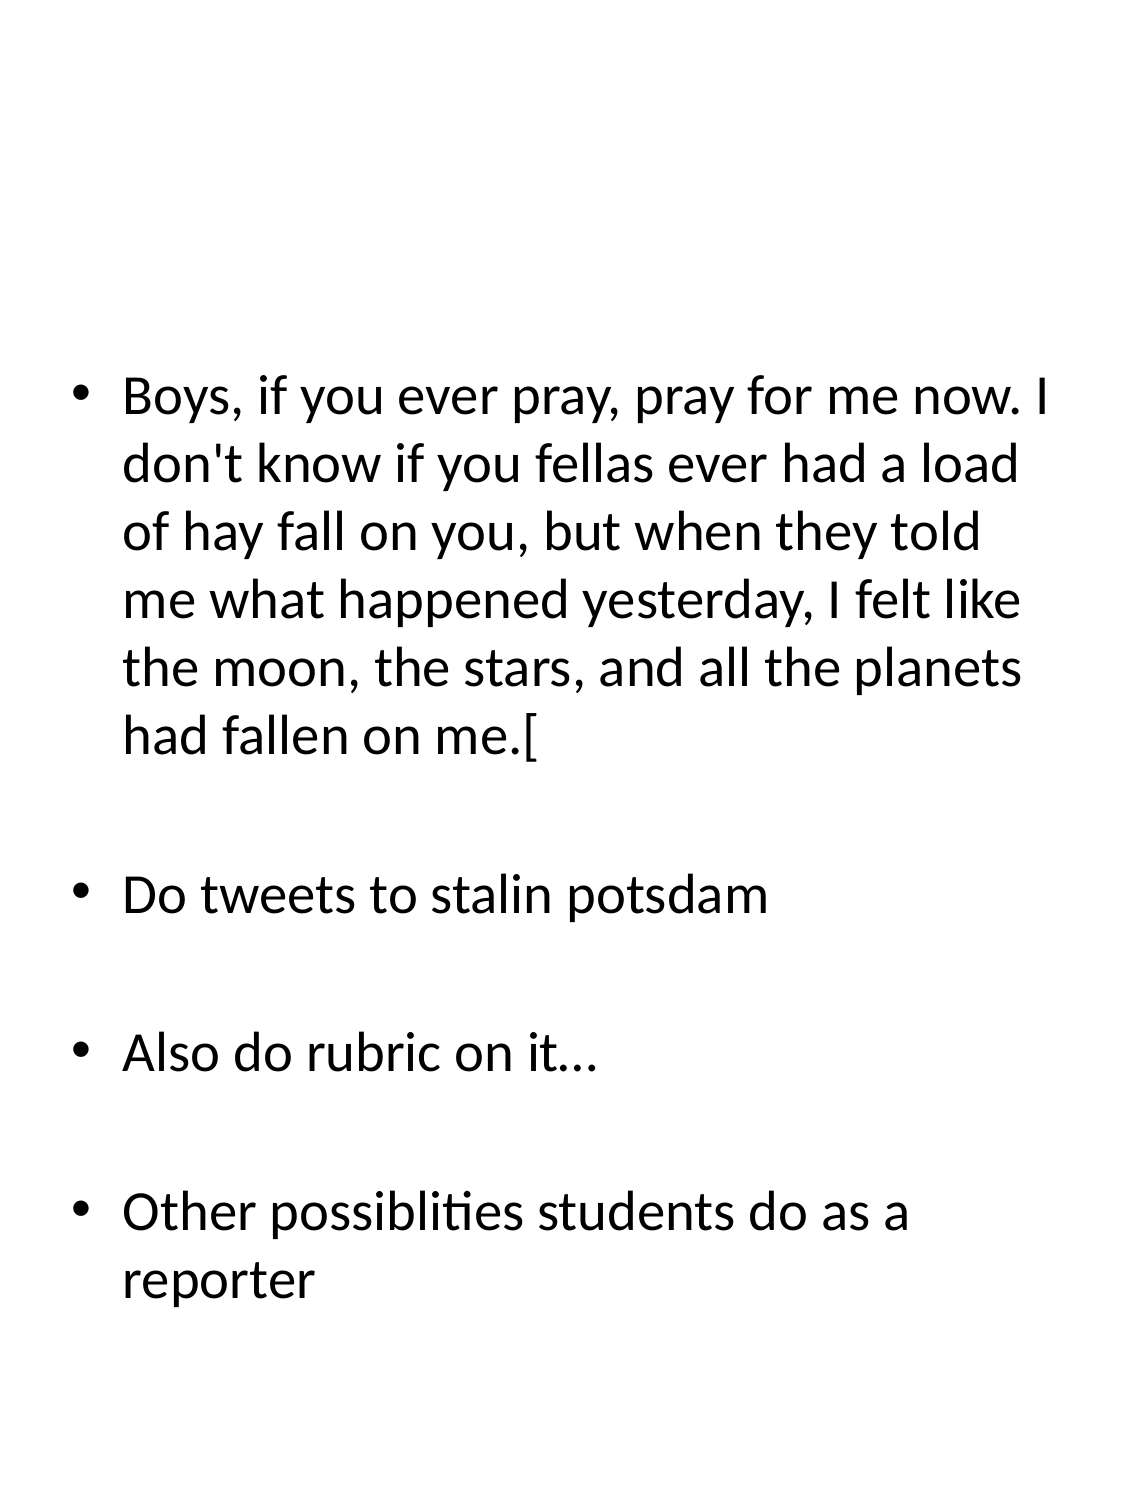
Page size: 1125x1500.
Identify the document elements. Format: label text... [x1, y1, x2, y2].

list Boys, if you ever pray, pray for me now. I don't know if you fellas ever had a load of hay fall on you, but when they told me what happened yesterday, I felt like the moon, the stars, and all the planets had fallen on me.[ Do tweets to stalin potsdam Also do rubric on it… Other possiblities students do as a reporter [56, 350, 1069, 1340]
